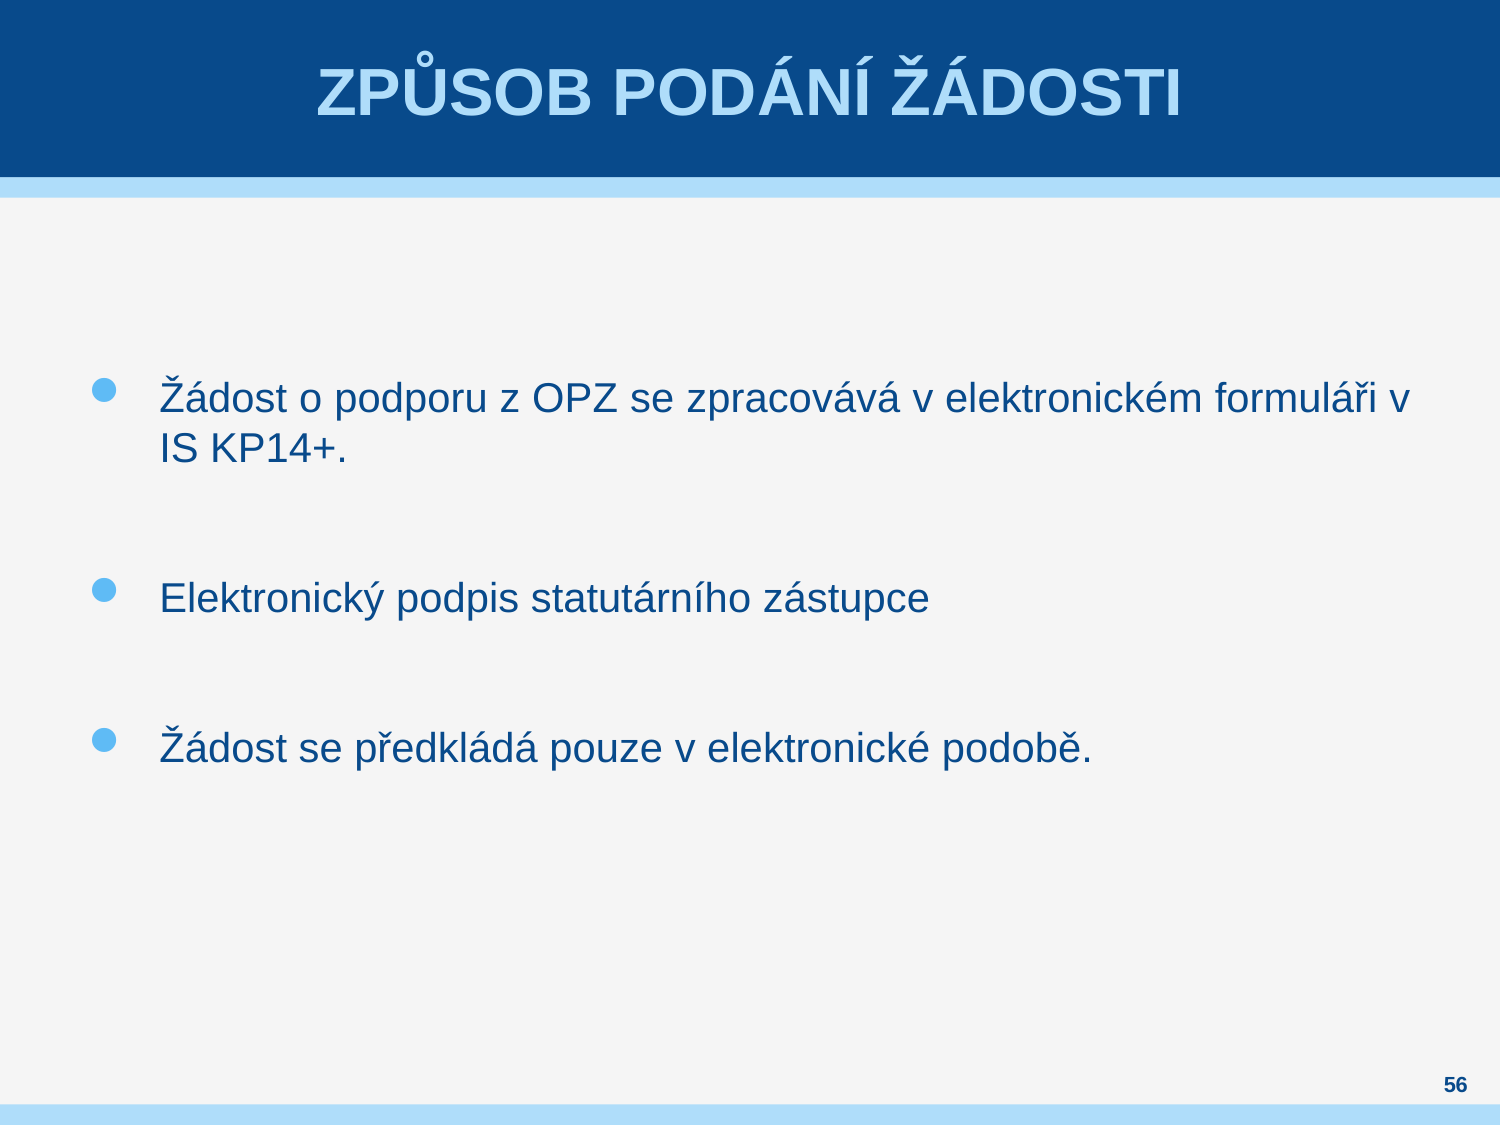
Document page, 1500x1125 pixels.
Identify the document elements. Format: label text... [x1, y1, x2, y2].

list Žádost o podporu z OPZ se zpracovává v elektronickém formuláři v IS KP14+. Elektronický podpis statutárního zástupce Žádost se předkládá pouze v elektronické podobě. [88, 295, 1412, 1004]
title Způsob podání žádosti [59, 0, 1441, 178]
slide_number 56 [1417, 1068, 1495, 1099]
